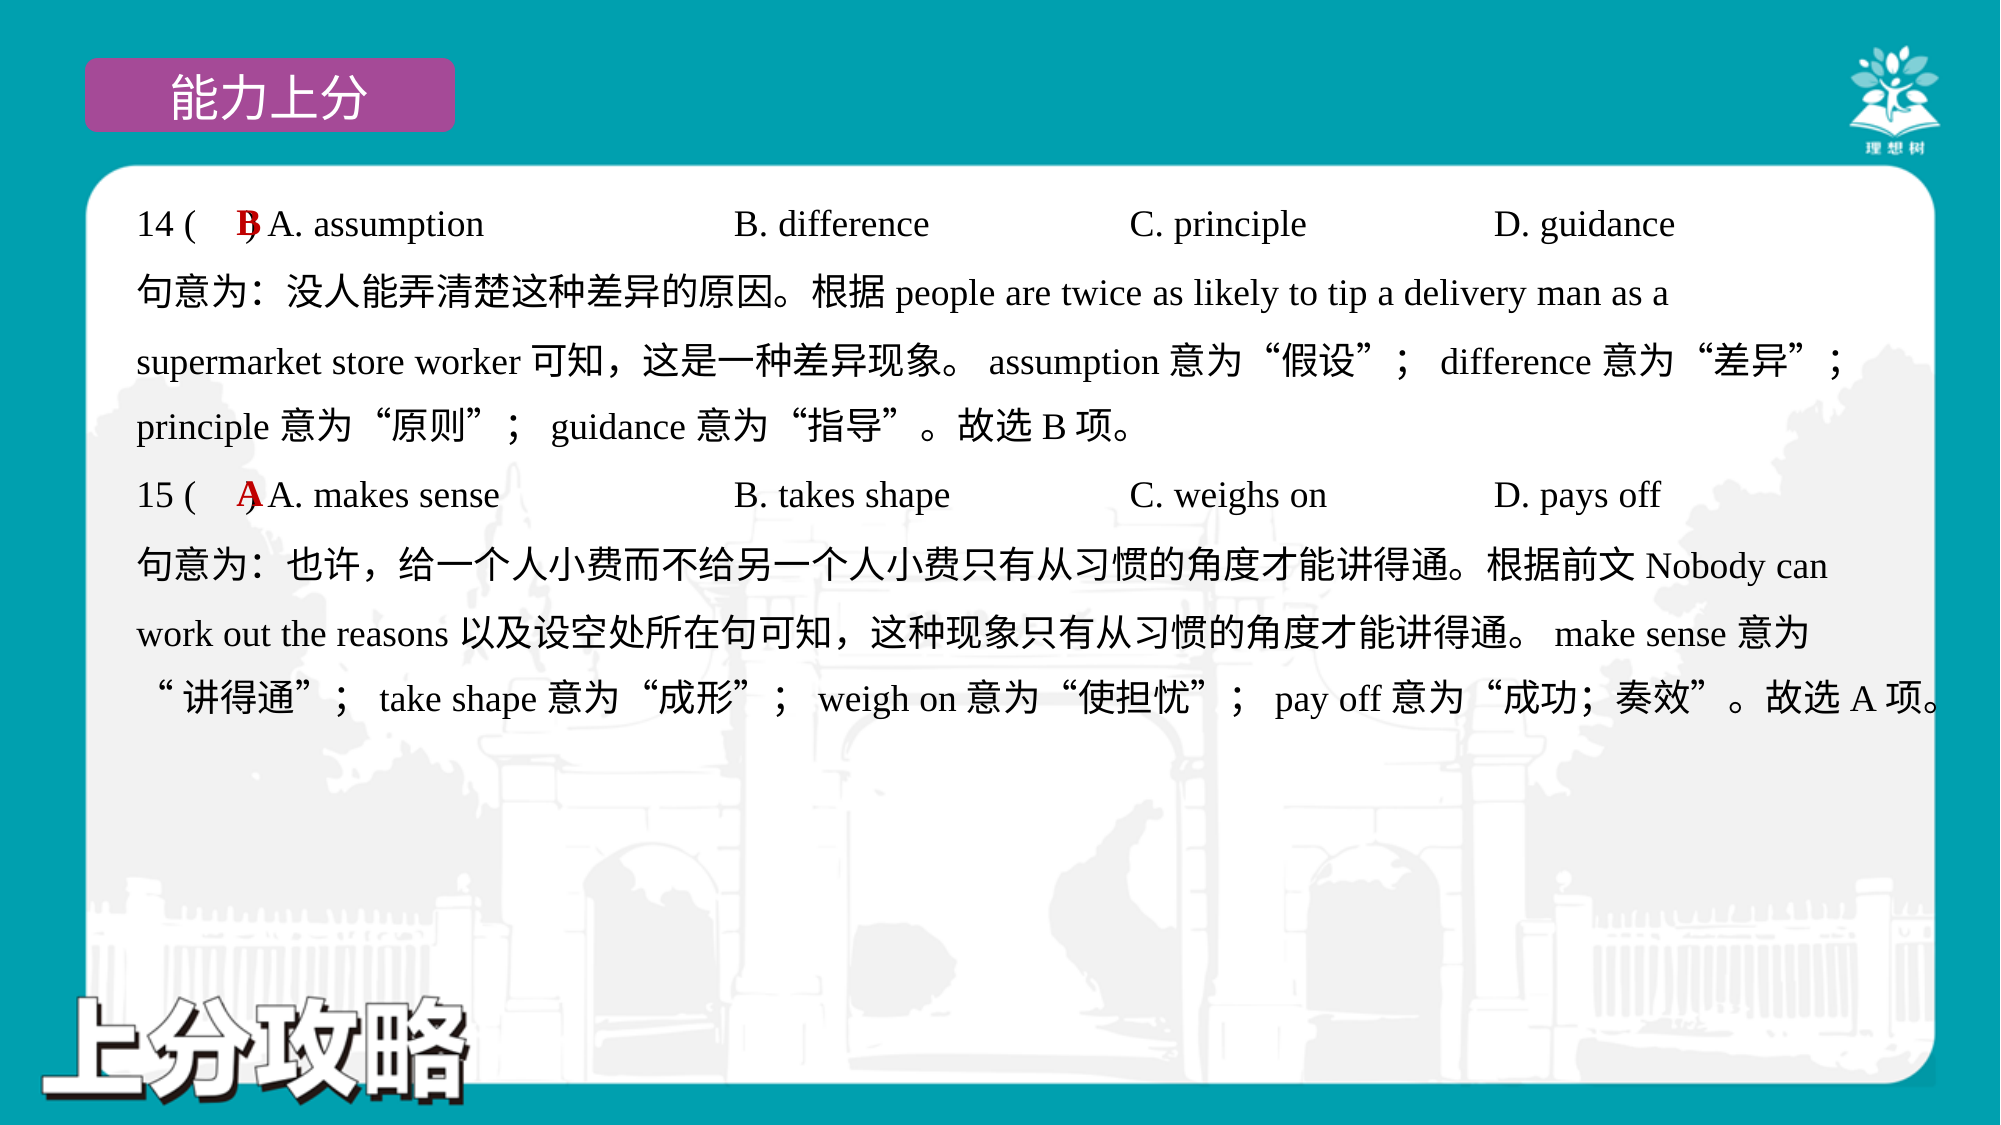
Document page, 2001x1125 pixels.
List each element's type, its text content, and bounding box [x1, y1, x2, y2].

text_box B [222, 176, 276, 236]
text_box 句意为：没人能弄清楚这种差异的原因。根据people are twice as likely to tip a delivery man as a supermarket store worker可知，这是一种差异现象。assumption意为“假设”；difference意为“差异”； principle意为“原则”；guidance意为“指导”。故选B项。 [136, 244, 1865, 441]
text_box 15 ( ) A. makes sense B. takes shape C. weighs on D. pays off [136, 447, 222, 507]
text_box 14 ( ) A. assumption B. difference C. principle D. guidance [136, 176, 1865, 237]
picture [0, 0, 2000, 1125]
text_box A [222, 447, 278, 507]
text_box 句意为：也许，给一个人小费而不给另一个人小费只有从习惯的角度才能讲得通。根据前文Nobody can work out the reasons以及设空处所在句可知，这种现象只有从习惯的角度才能讲得通。make sense意为 “讲得通”；take shape意为“成形”；weigh on意为“使担忧”；pay off意为“成功；奏效”。故选A项。 [136, 516, 1865, 712]
text_box 15 ( ) A. makes sense B. takes shape C. weighs on D. pays off [278, 447, 1865, 507]
